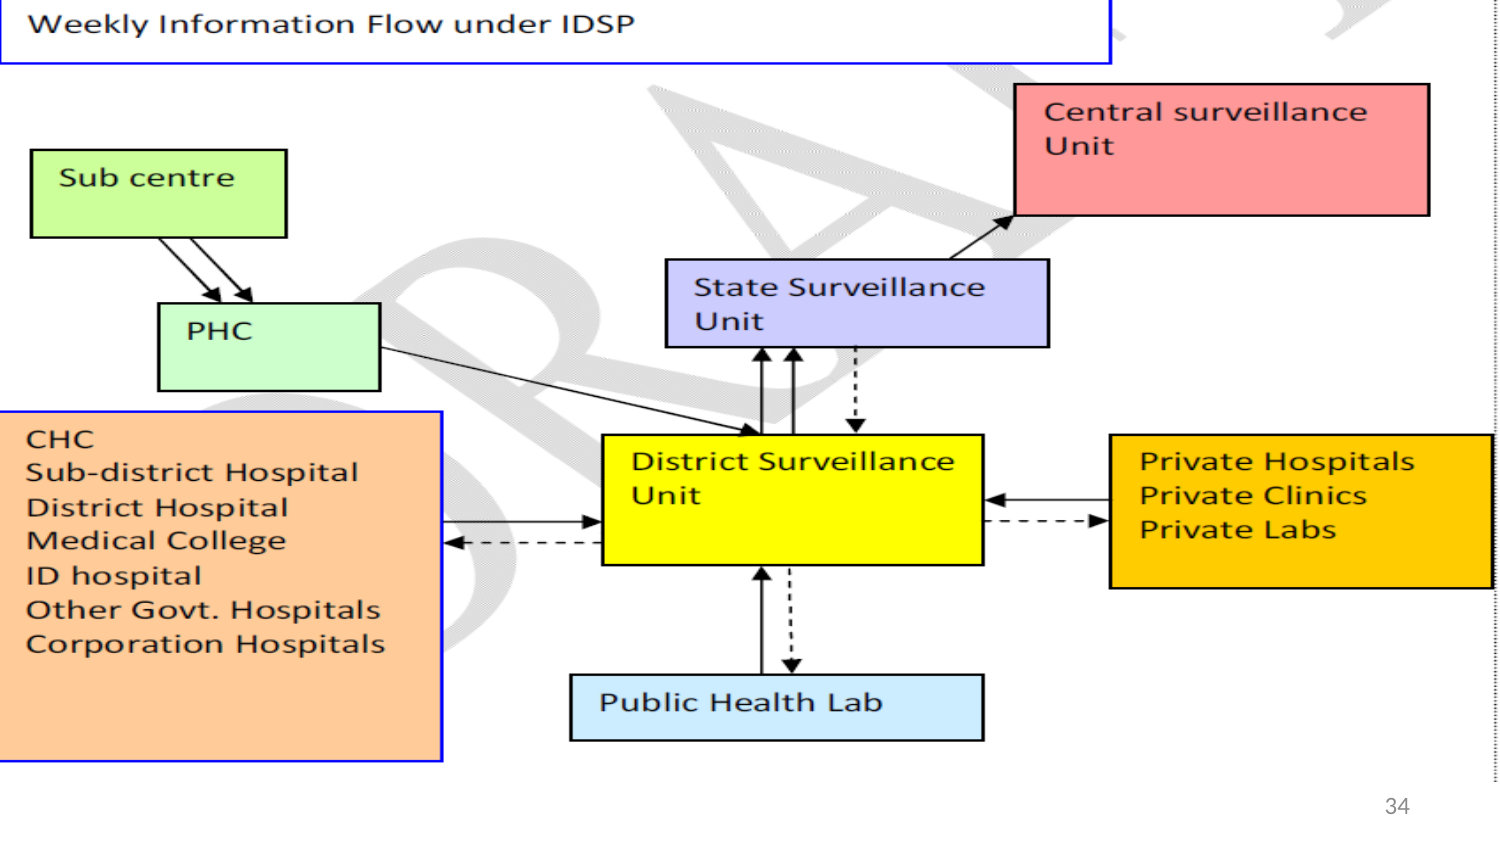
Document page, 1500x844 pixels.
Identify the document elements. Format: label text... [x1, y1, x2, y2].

slide_number 34 [1074, 791, 1425, 827]
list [0, 0, 1500, 783]
